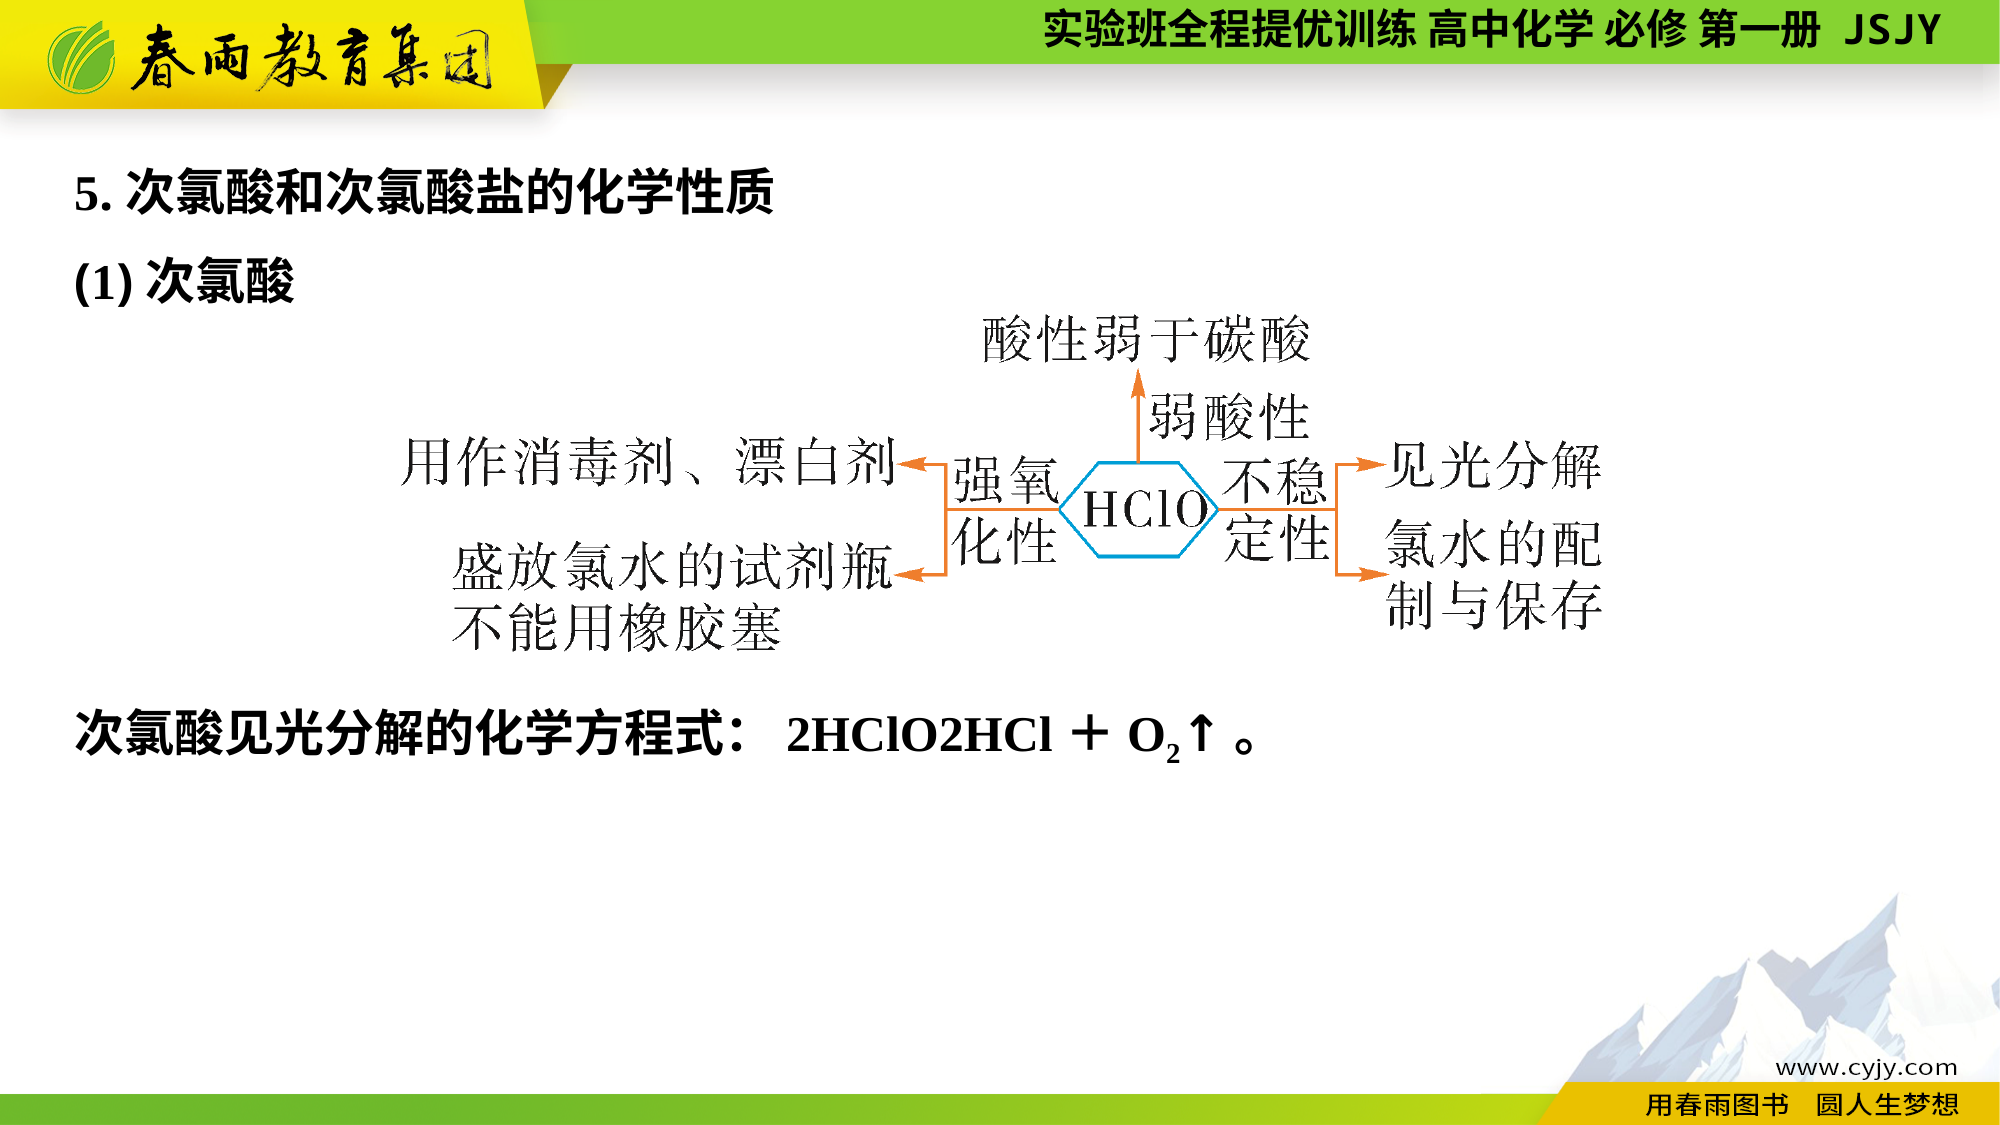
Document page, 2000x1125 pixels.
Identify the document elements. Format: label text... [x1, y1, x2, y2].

picture [0, 0, 2000, 1125]
list 5.次氯酸和次氯酸盐的化学性质 (1)次氯酸 [59, 122, 1944, 308]
